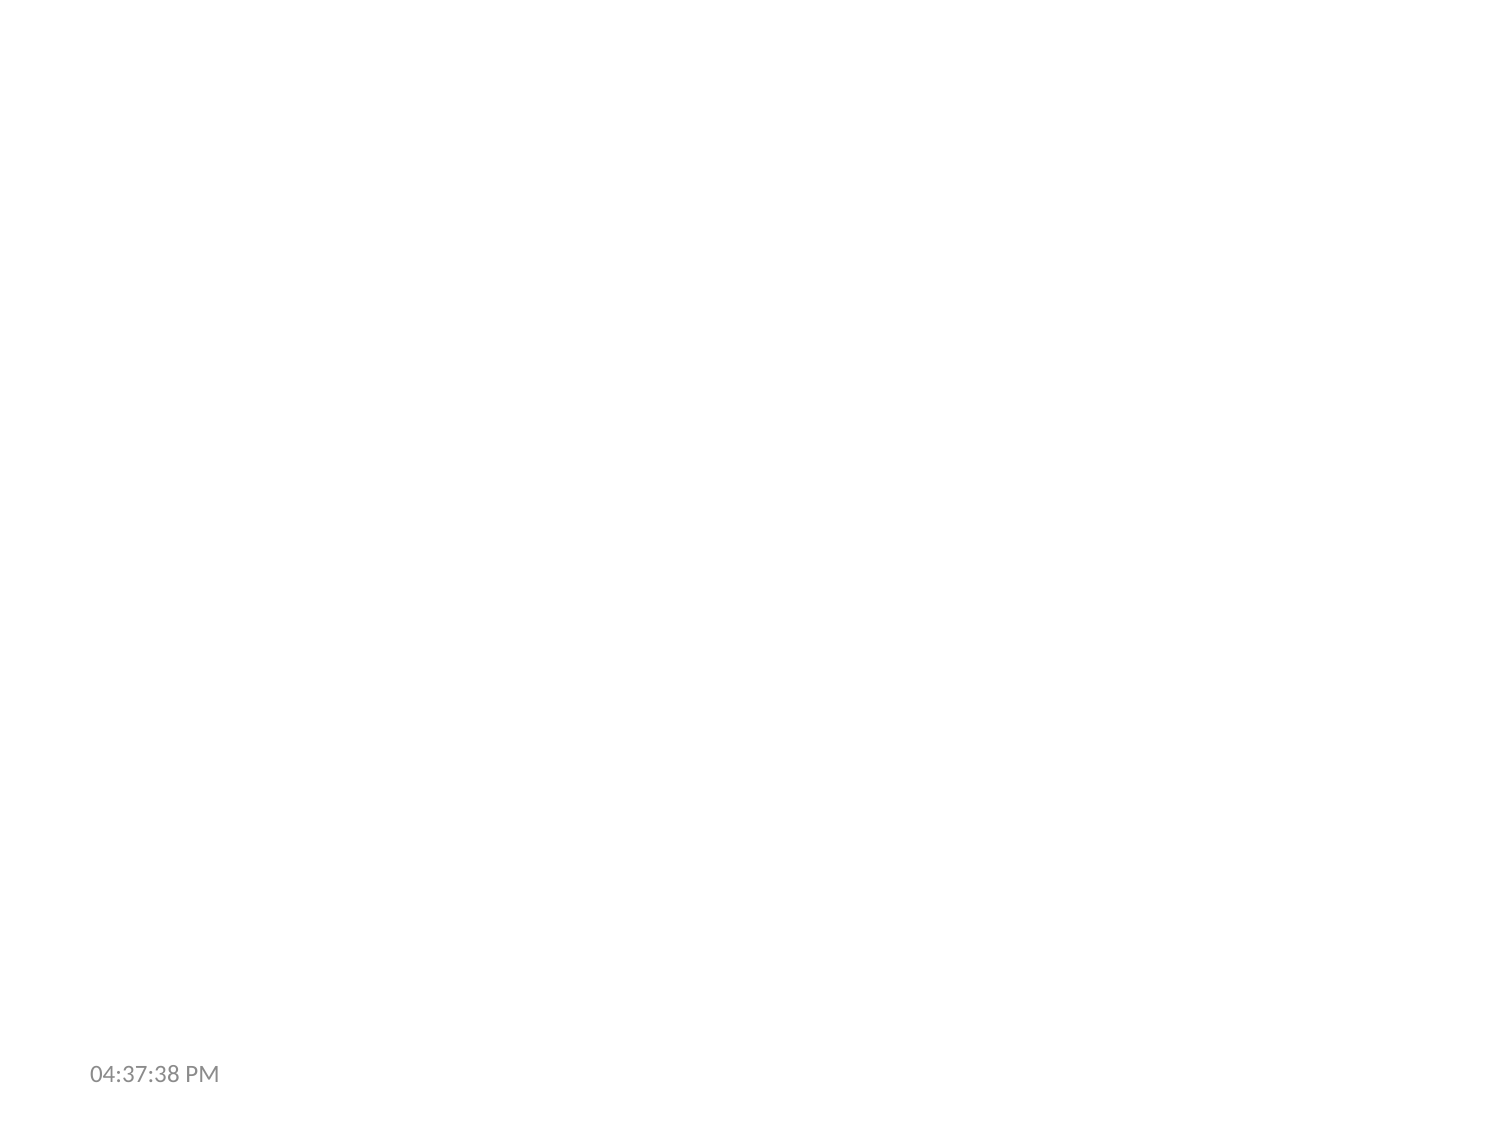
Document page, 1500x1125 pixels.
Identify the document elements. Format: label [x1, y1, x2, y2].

slide_number [75, 1042, 425, 1103]
